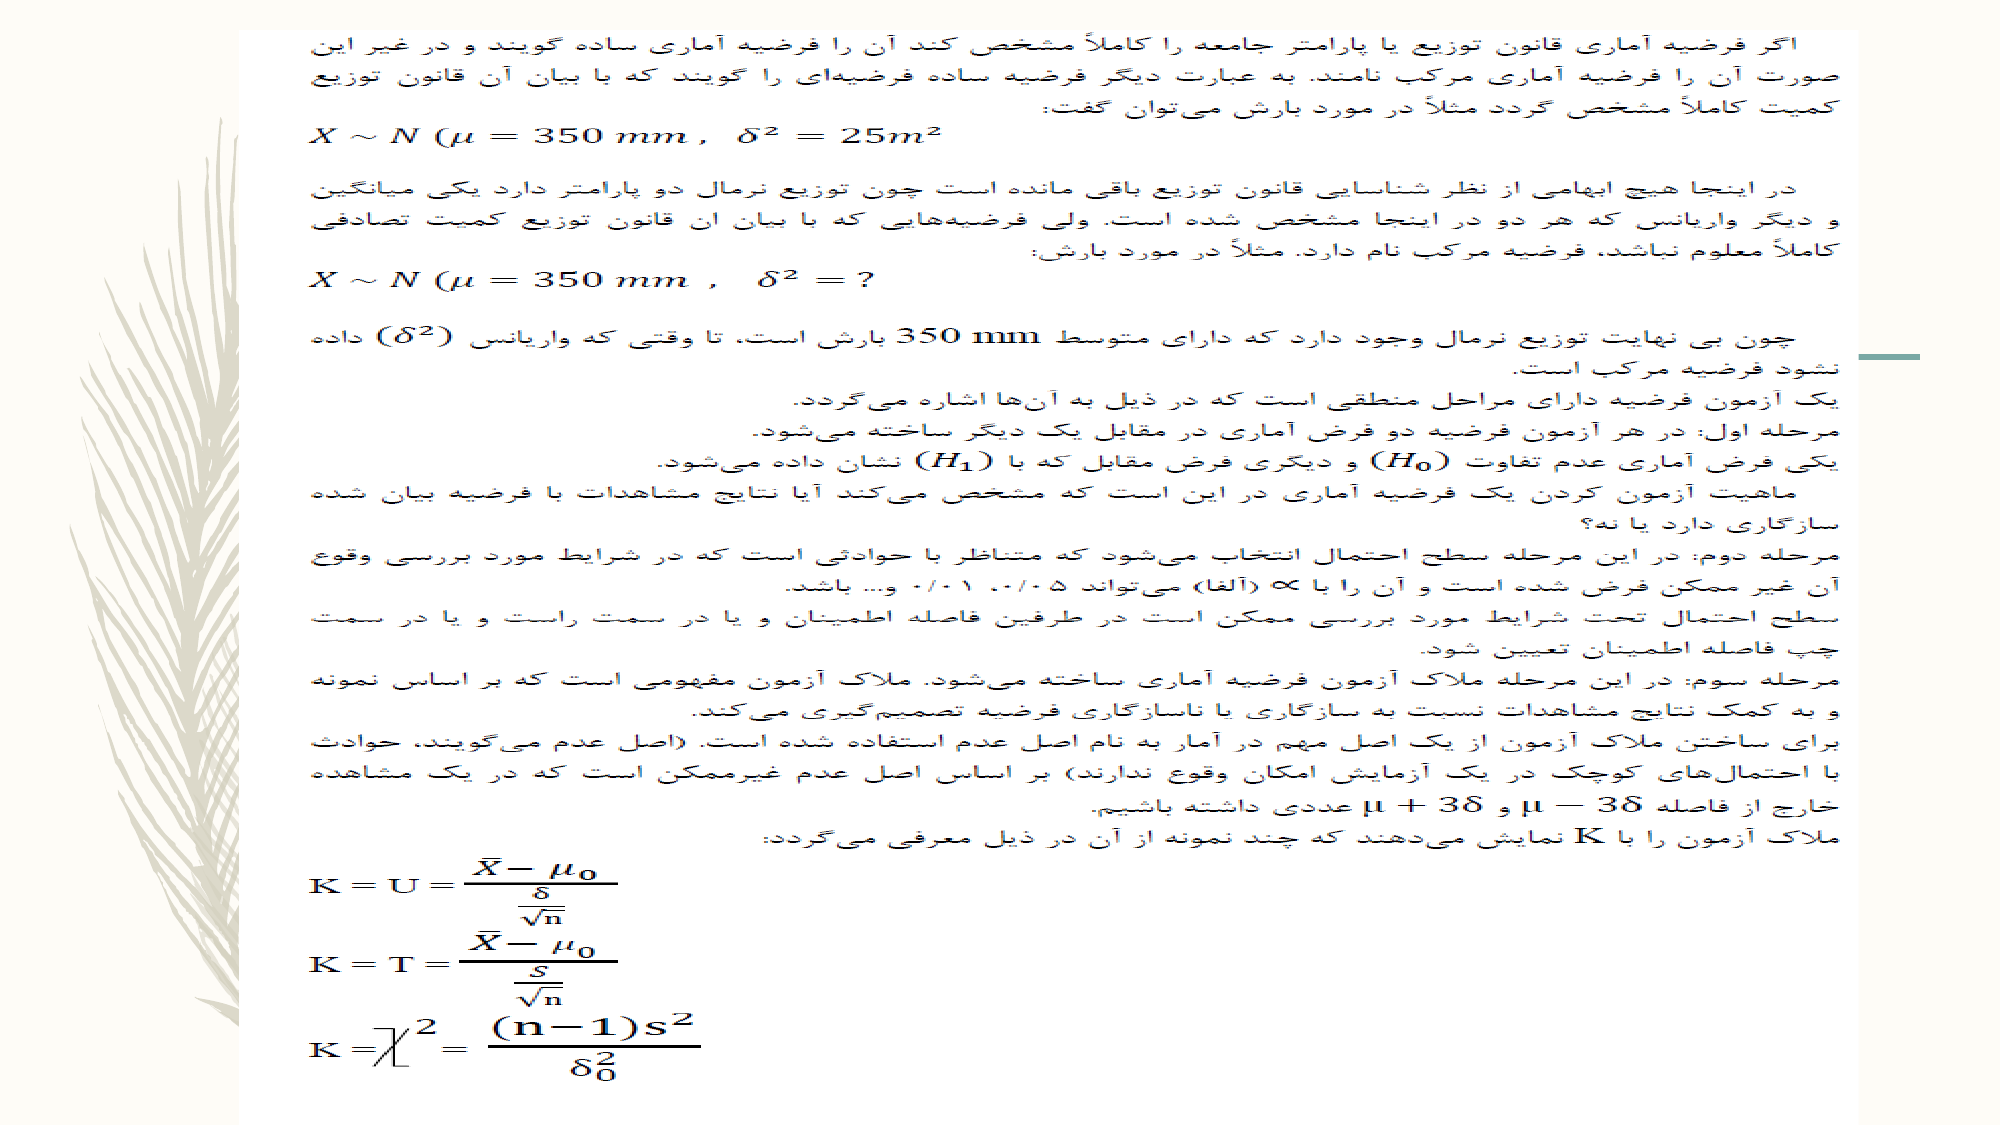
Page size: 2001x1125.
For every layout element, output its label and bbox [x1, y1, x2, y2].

list [238, 30, 1859, 1125]
